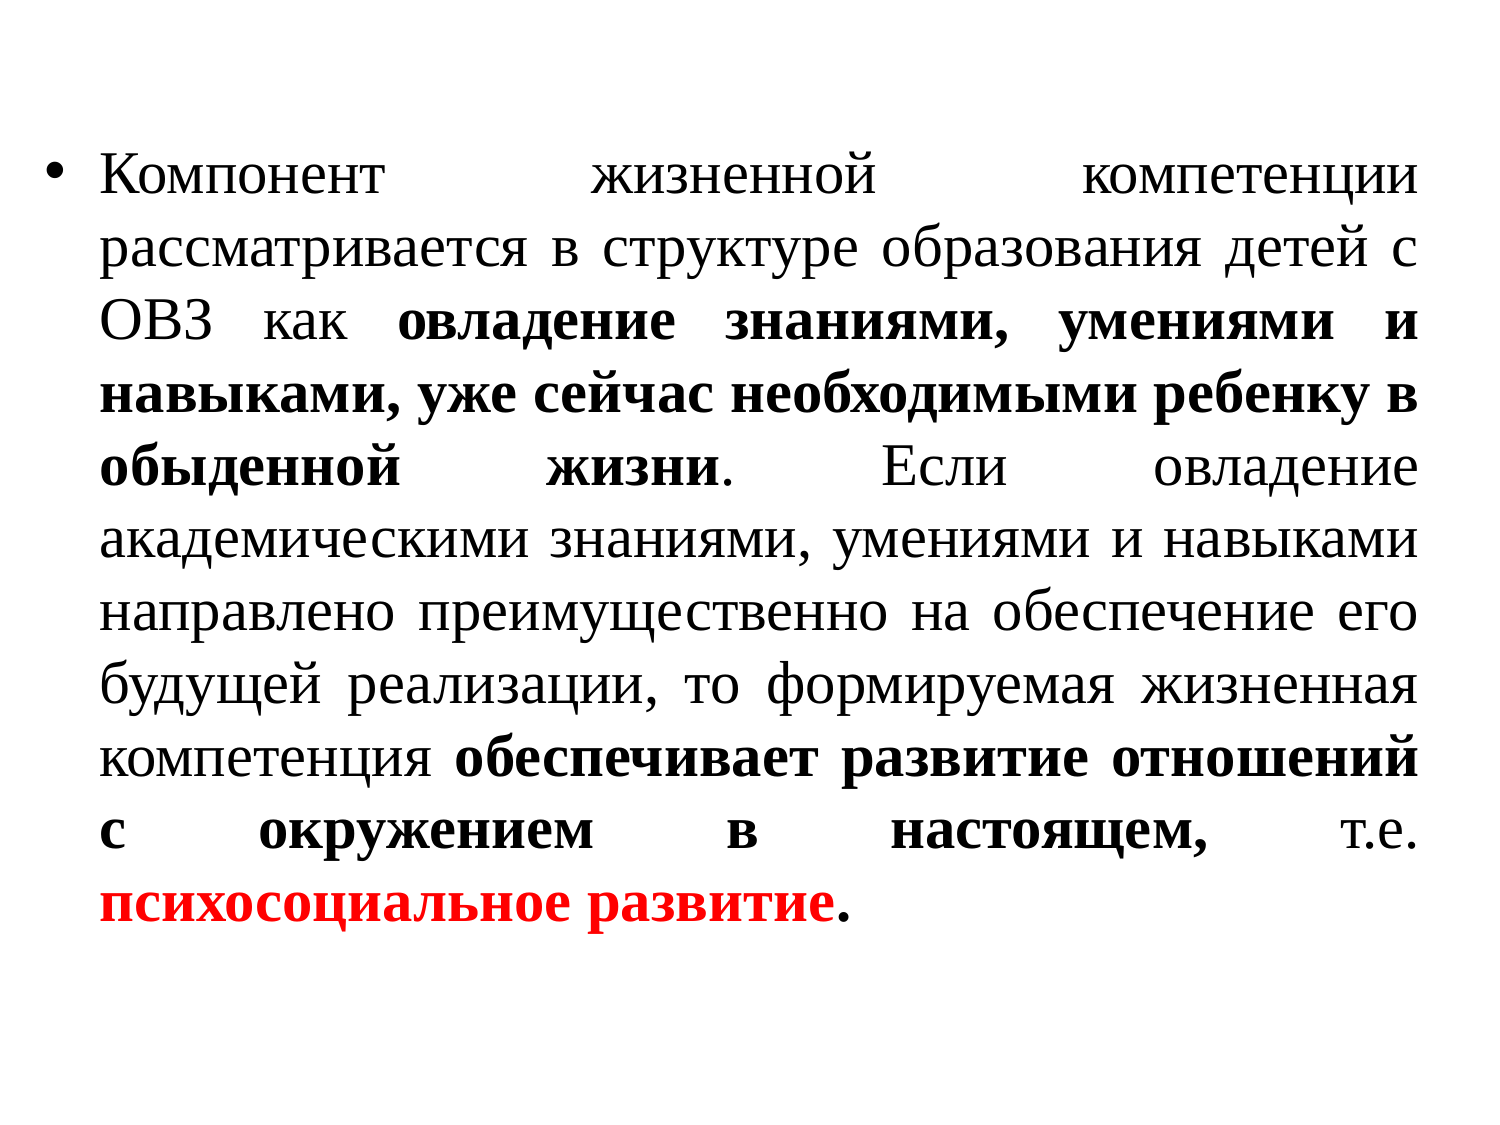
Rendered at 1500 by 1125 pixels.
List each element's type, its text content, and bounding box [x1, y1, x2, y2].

list Компонент жизненной компетенции рассматривается в структуре образования детей с ОВЗ как овладение знаниями, умениями и навыками, уже сейчас необходимыми ребенку в обыденной жизни. Если овладение академическими знаниями, умениями и навыками направлено преимущественно на обеспечение его будущей реализации, то формируемая жизненная компетенция обеспечивает развитие отношений с окружением в настоящем, т.е. психосоциальное развитие. [29, 125, 1436, 1005]
